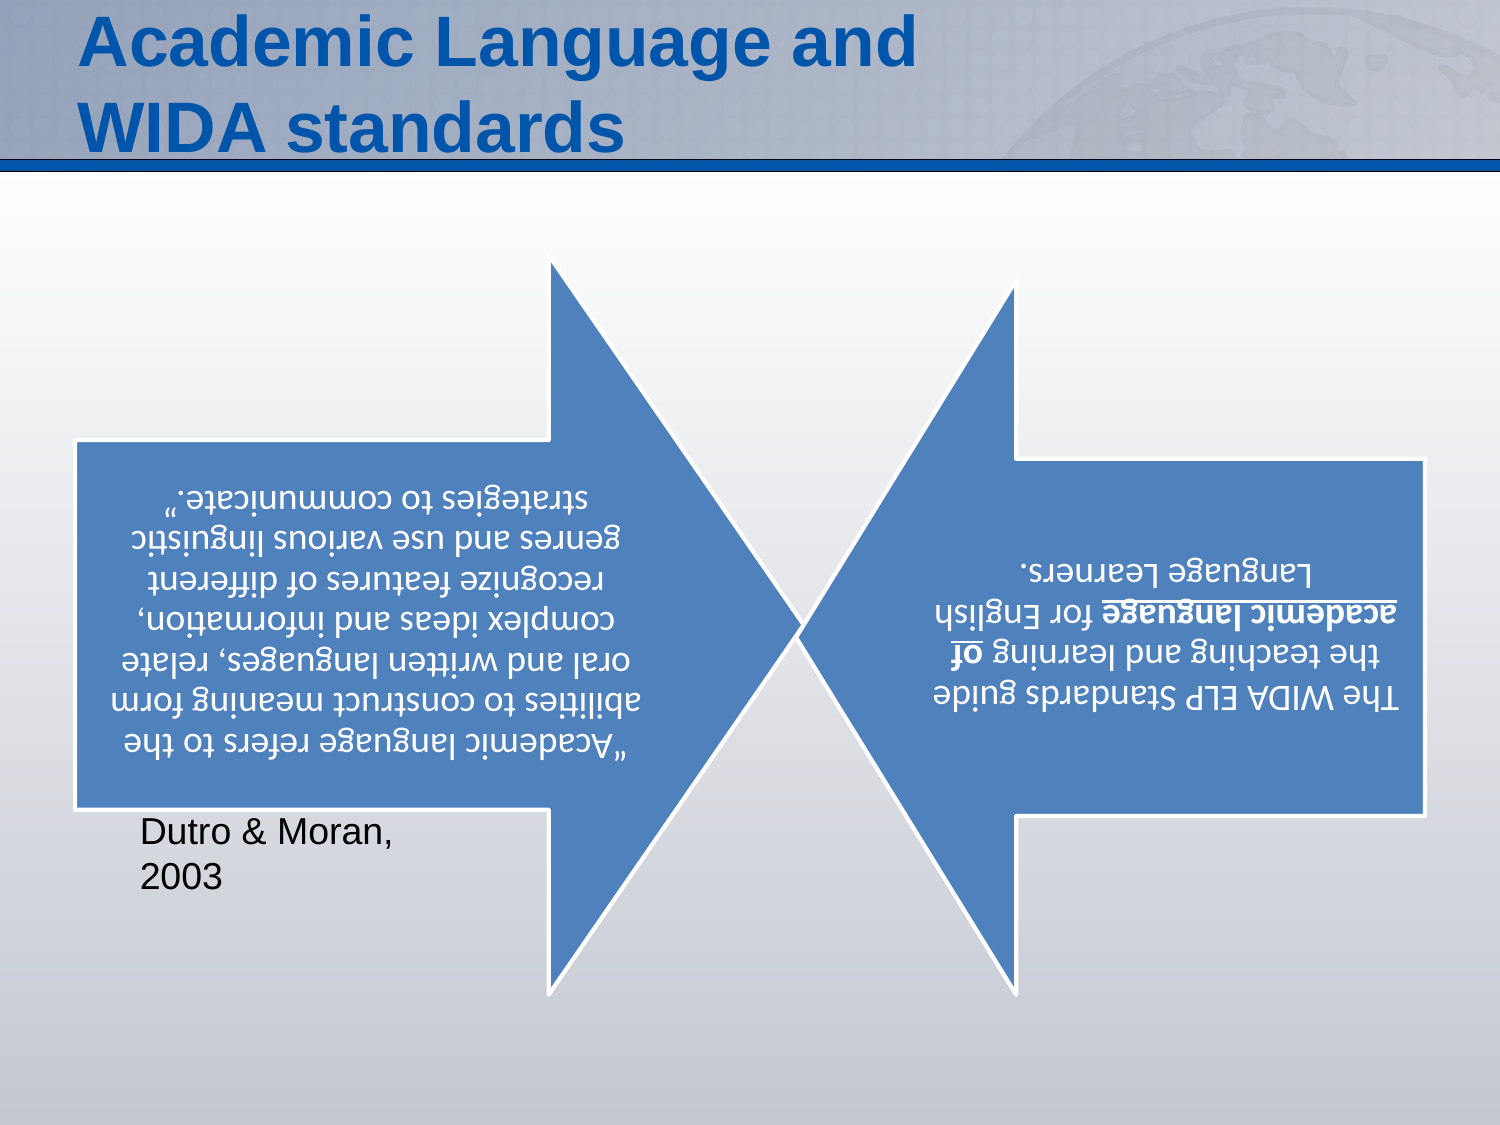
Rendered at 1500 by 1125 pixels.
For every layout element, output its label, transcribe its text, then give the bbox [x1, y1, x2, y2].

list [74, 212, 1426, 1063]
picture [0, 0, 1500, 1125]
title Academic Language and WIDA standards [62, 0, 1413, 176]
